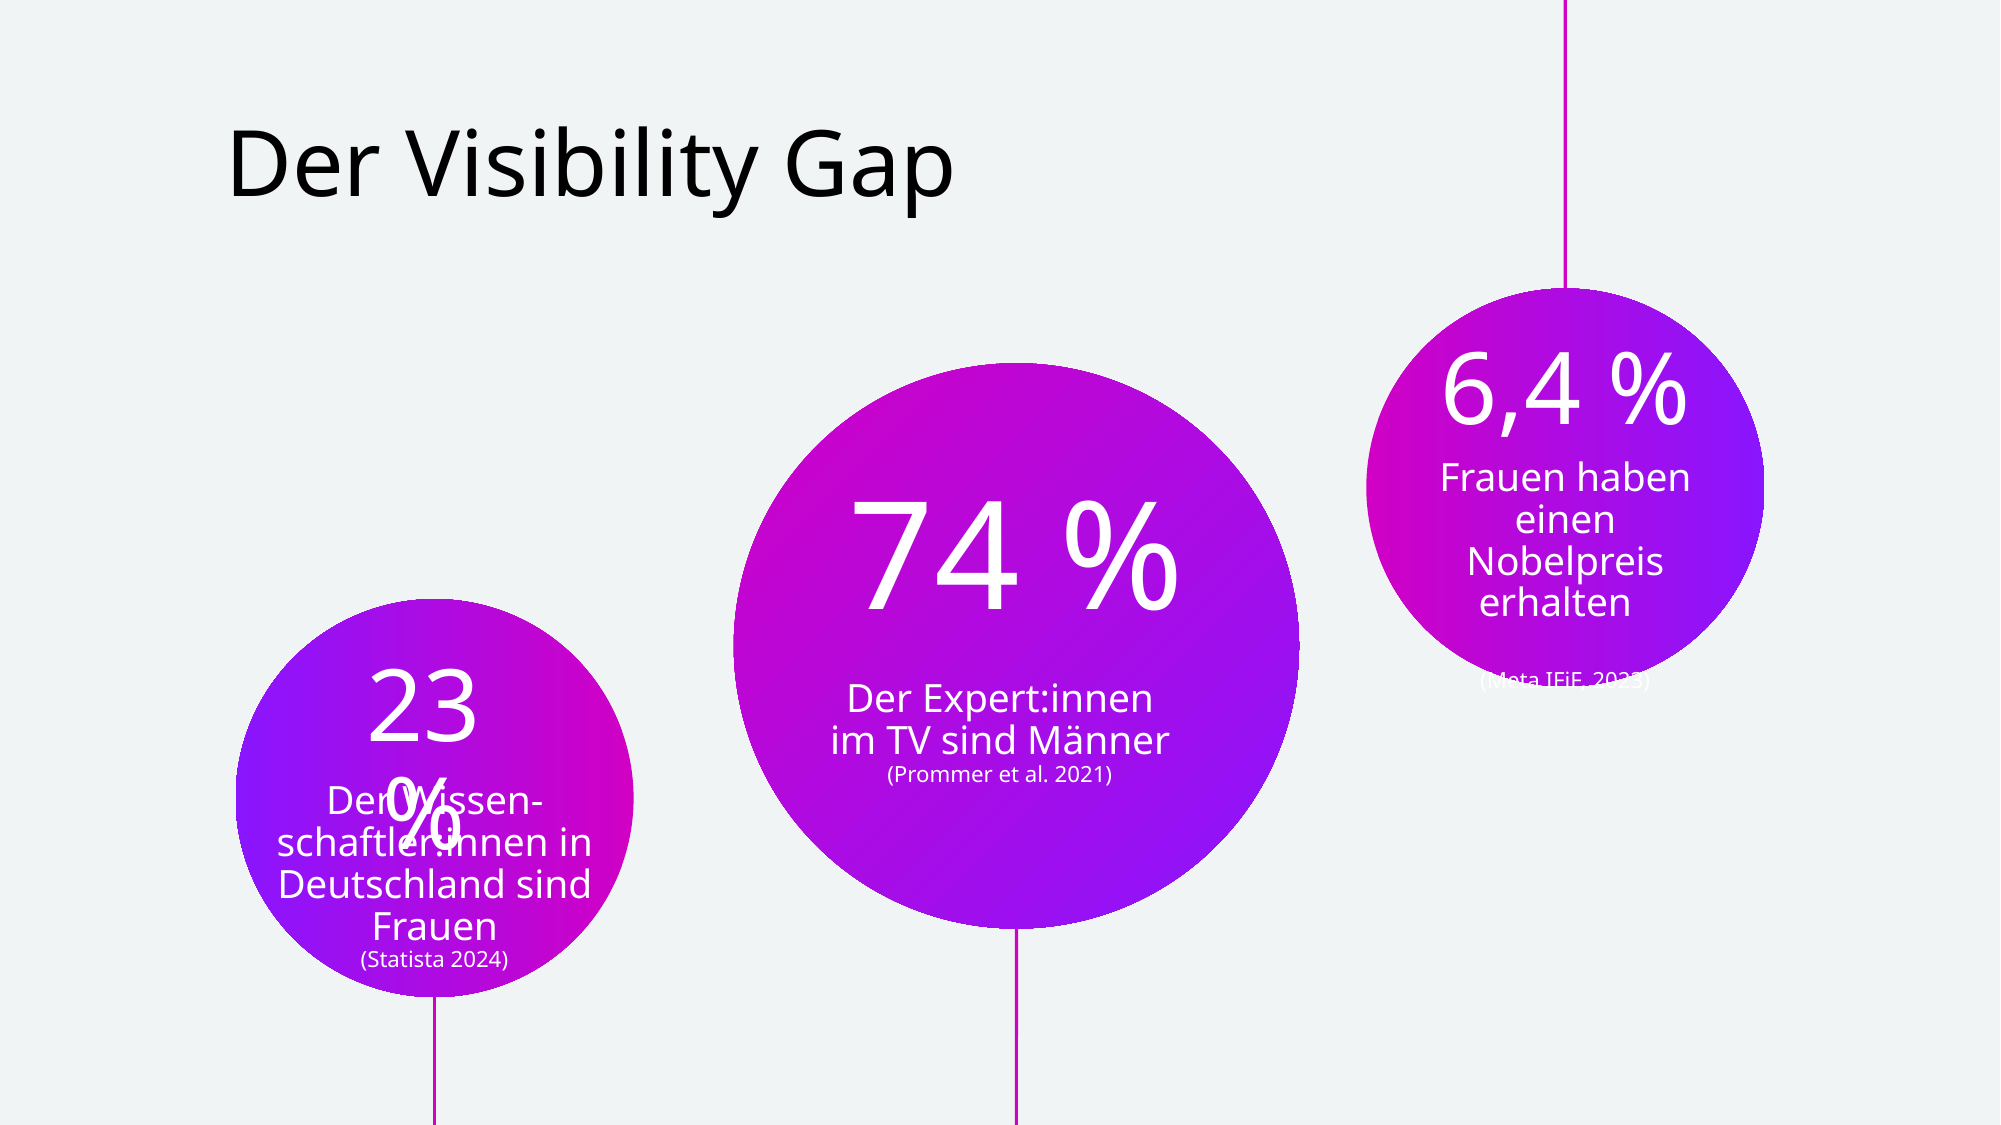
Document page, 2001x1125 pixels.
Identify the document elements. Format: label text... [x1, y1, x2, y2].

title 23 % [301, 635, 546, 760]
text_box [320, 599, 630, 760]
text_box [803, 363, 1230, 460]
title 74 % [733, 460, 1300, 619]
subtitle Der Wissen-schaftler:innen in Deutschland sind Frauen (Statista 2024) [227, 760, 642, 900]
text_box [1462, 288, 1668, 317]
text_box [263, 900, 606, 998]
title Der Visibility Gap [205, 97, 1218, 304]
text_box [239, 650, 301, 760]
title 6,4 % [1282, 317, 1848, 477]
text_box [733, 619, 1300, 929]
text_box [1366, 477, 1765, 687]
subtitle Der Expert:innen im TV sind Männer (Prommer et al. 2021) [801, 659, 1199, 799]
subtitle Frauen haben einen Nobelpreis erhalten (Meta IFiF, 2023) [1399, 437, 1732, 577]
